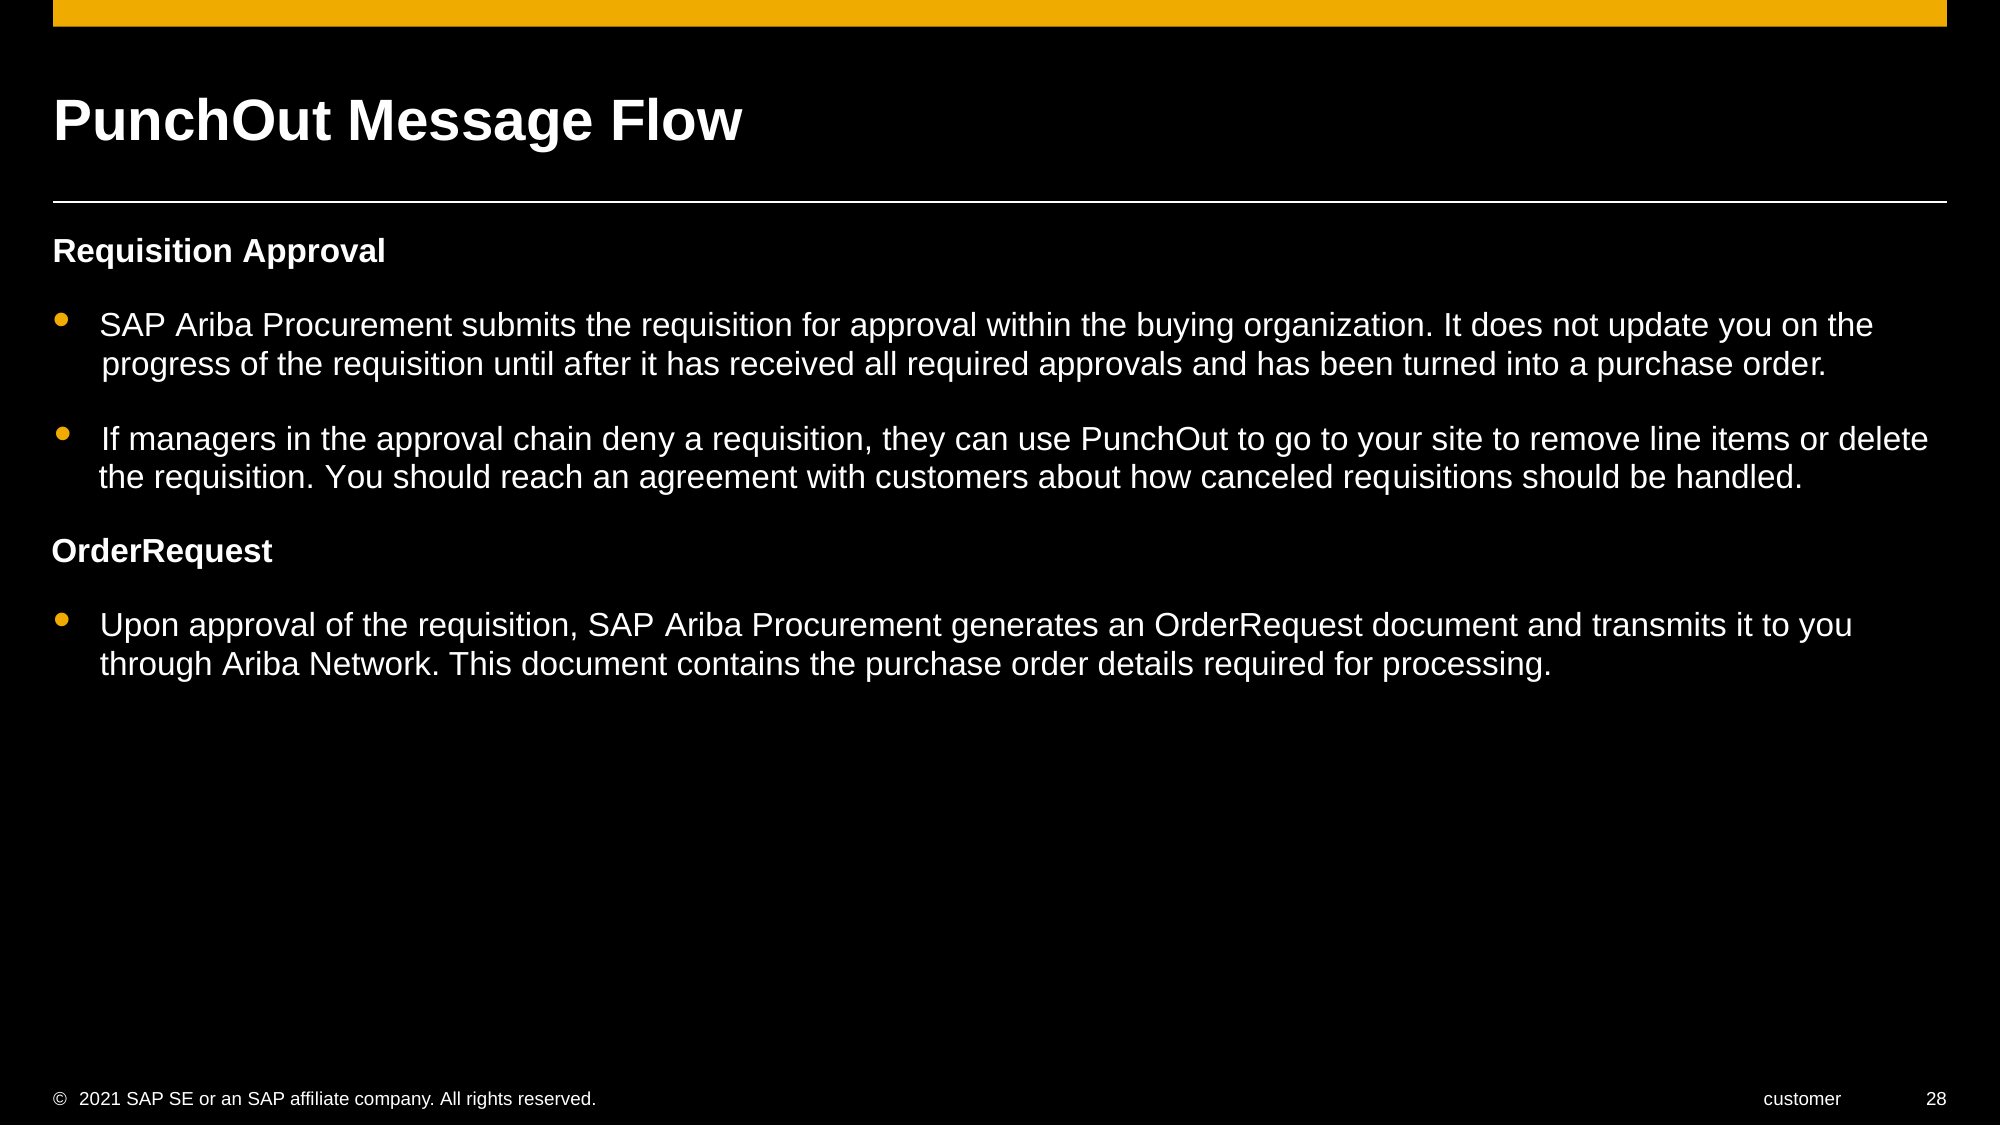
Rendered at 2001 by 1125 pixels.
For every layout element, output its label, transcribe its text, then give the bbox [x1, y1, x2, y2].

text_box •SAP Ariba Procurement submits the requisition for approval within the buying organization. It does not update you on the [52, 286, 1877, 347]
text_box •Upon approval of the requisition, SAP Ariba Procurement generates an OrderRequest document and transmits it to you [53, 586, 1855, 647]
text_box •If managers in the approval chain deny a requisition, they can use PunchOut to go to your site to remove line items or delete [54, 400, 1931, 461]
text_box through Ariba Network. This document contains the purchase order details required for processing. [100, 642, 1555, 683]
text_box progress of the requisition until after it has received all required approvals and has been turned into a purchase order. [101, 342, 1828, 383]
text_box Requisition Approval [52, 229, 387, 270]
text_box PunchOut Message Flow [53, 82, 744, 153]
text_box © 2021 SAP SE or an SAP affiliate company. All rights reserved. customer 28 [53, 1087, 1947, 1110]
text_box the requisition. You should reach an agreement with customers about how canceled requisitions should be handled. OrderRequest [51, 455, 1805, 570]
text_box [52, 0, 1948, 27]
text_box [0, 0, 2000, 1125]
